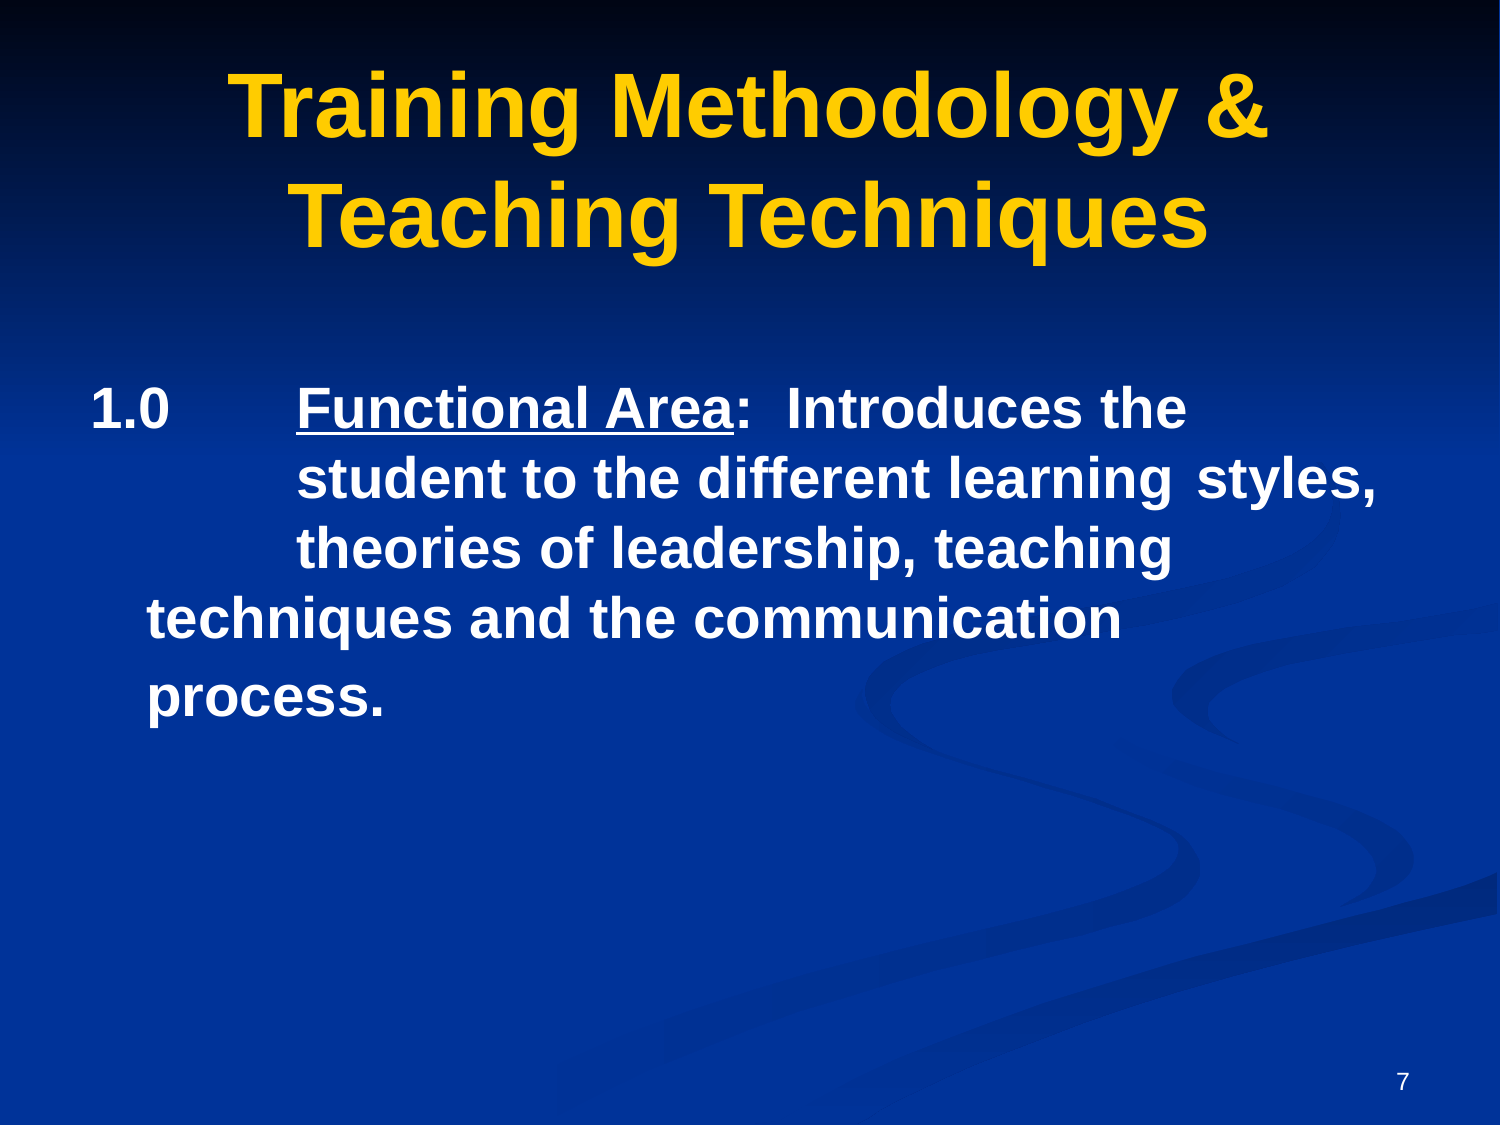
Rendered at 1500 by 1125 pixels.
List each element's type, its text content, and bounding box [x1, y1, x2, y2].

list 1.0 Functional Area: Introduces the student to the different learning styles, theories of leadership, teaching techniques and the communication process. [74, 362, 1426, 1038]
title Training Methodology & Teaching Techniques [74, 62, 1426, 351]
slide_number 7 [1074, 1038, 1426, 1104]
